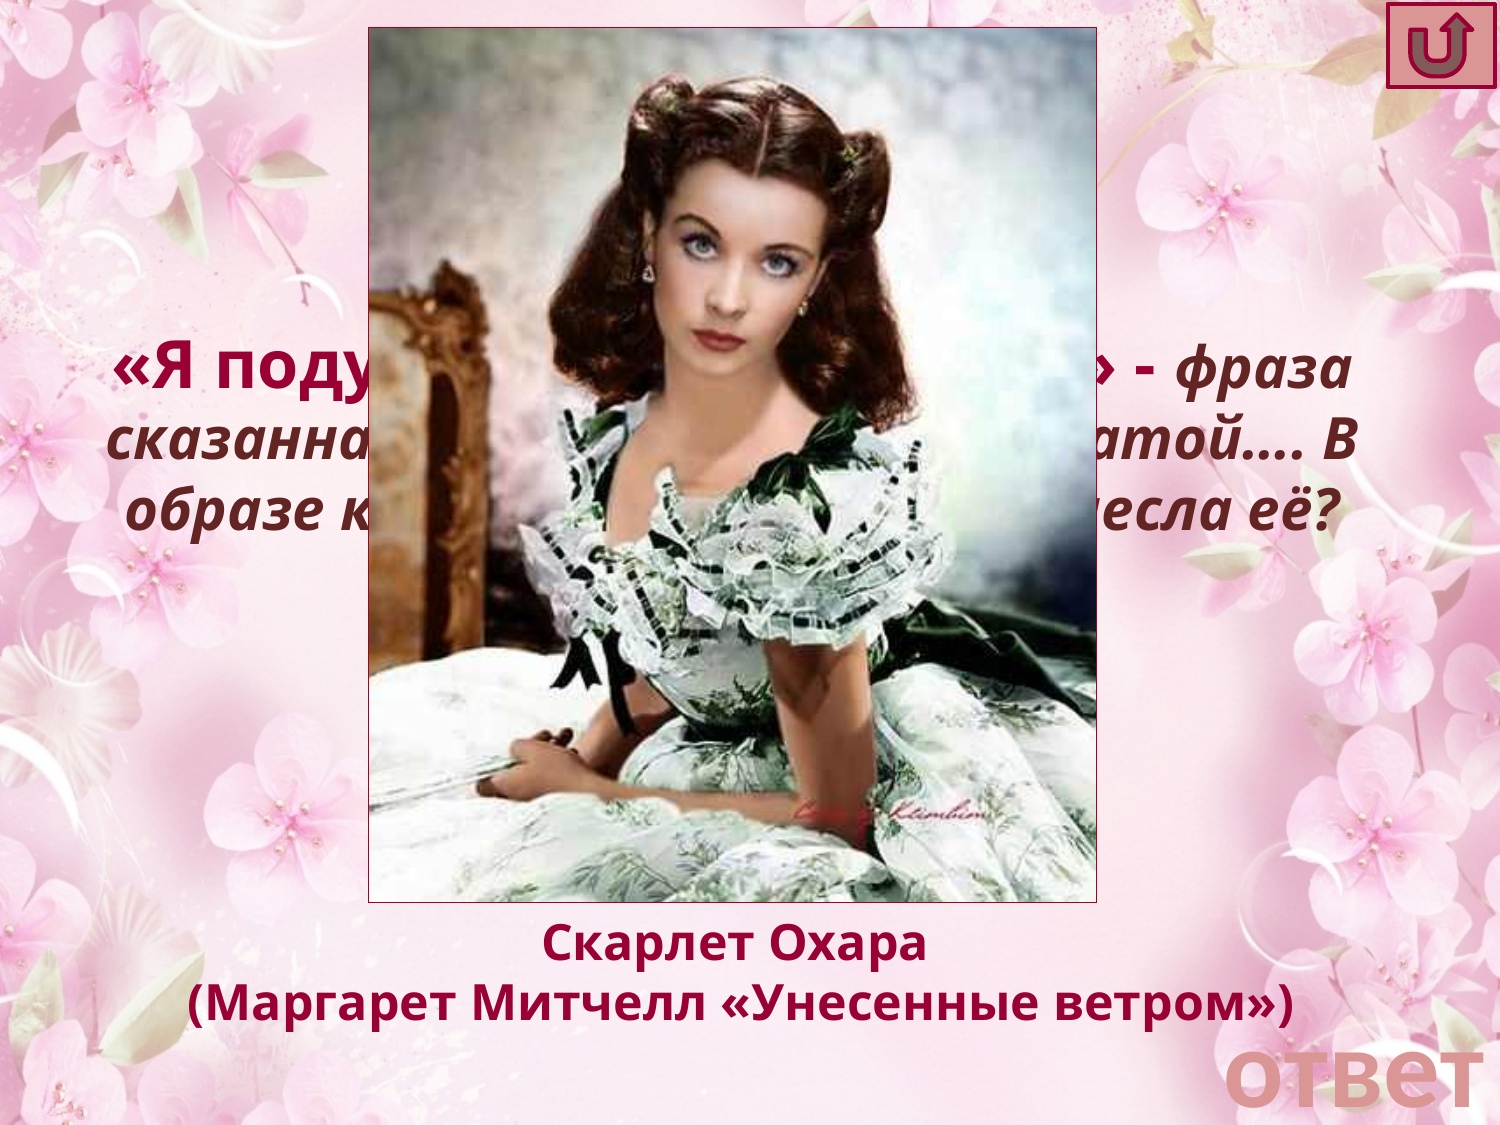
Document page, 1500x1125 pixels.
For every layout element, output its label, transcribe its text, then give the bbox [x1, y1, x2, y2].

picture [0, 0, 1500, 1125]
text_box «Я подумаю об этом завтра» - фраза сказанная Вивьен Ли стала крылатой…. В образе какой героини она произнесла её? [1102, 314, 1407, 550]
text_box ответ [1208, 987, 1499, 1125]
text_box Скарлет Охара (Маргарет Митчелл «Унесенные ветром») [112, 902, 1371, 1038]
text_box [1386, 2, 1497, 89]
text_box «Я подумаю об этом завтра» - фраза сказанная Вивьен Ли стала крылатой…. В образе какой героини она произнесла её? [58, 314, 362, 550]
